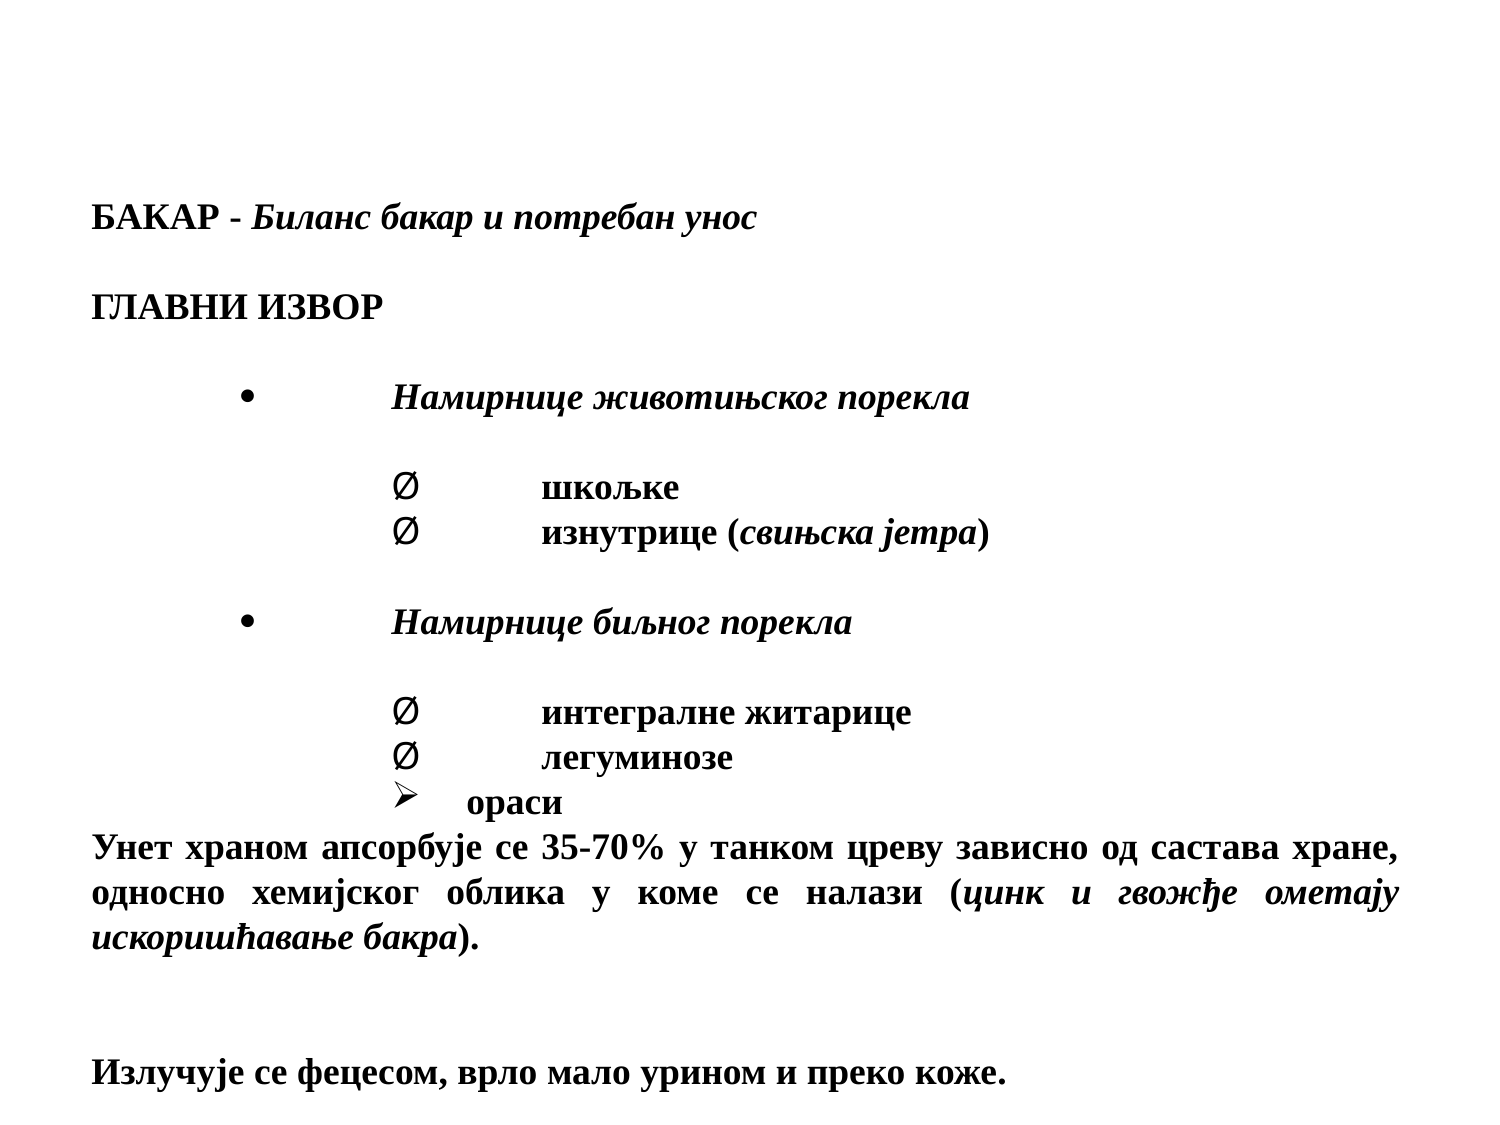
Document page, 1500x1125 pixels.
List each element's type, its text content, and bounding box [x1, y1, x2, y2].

text_box БАКАР - Биланс бакар и потребан унос ГЛАВНИ ИЗВОР · Намирнице животињског порекла Ø шкољке Ø изнутрице (свињска јетра) · Намирнице биљног порекла Ø интегралне житарице Ø легуминозе ораси Унет храном апсорбује се 35-70% у танком цреву зависно од састава хране, односно хемијског облика у коме се налази (цинк и гвожђе ометају искоришћавање бакра). Излучује се фецесом, врло мало урином и преко коже. [76, 184, 1415, 1125]
